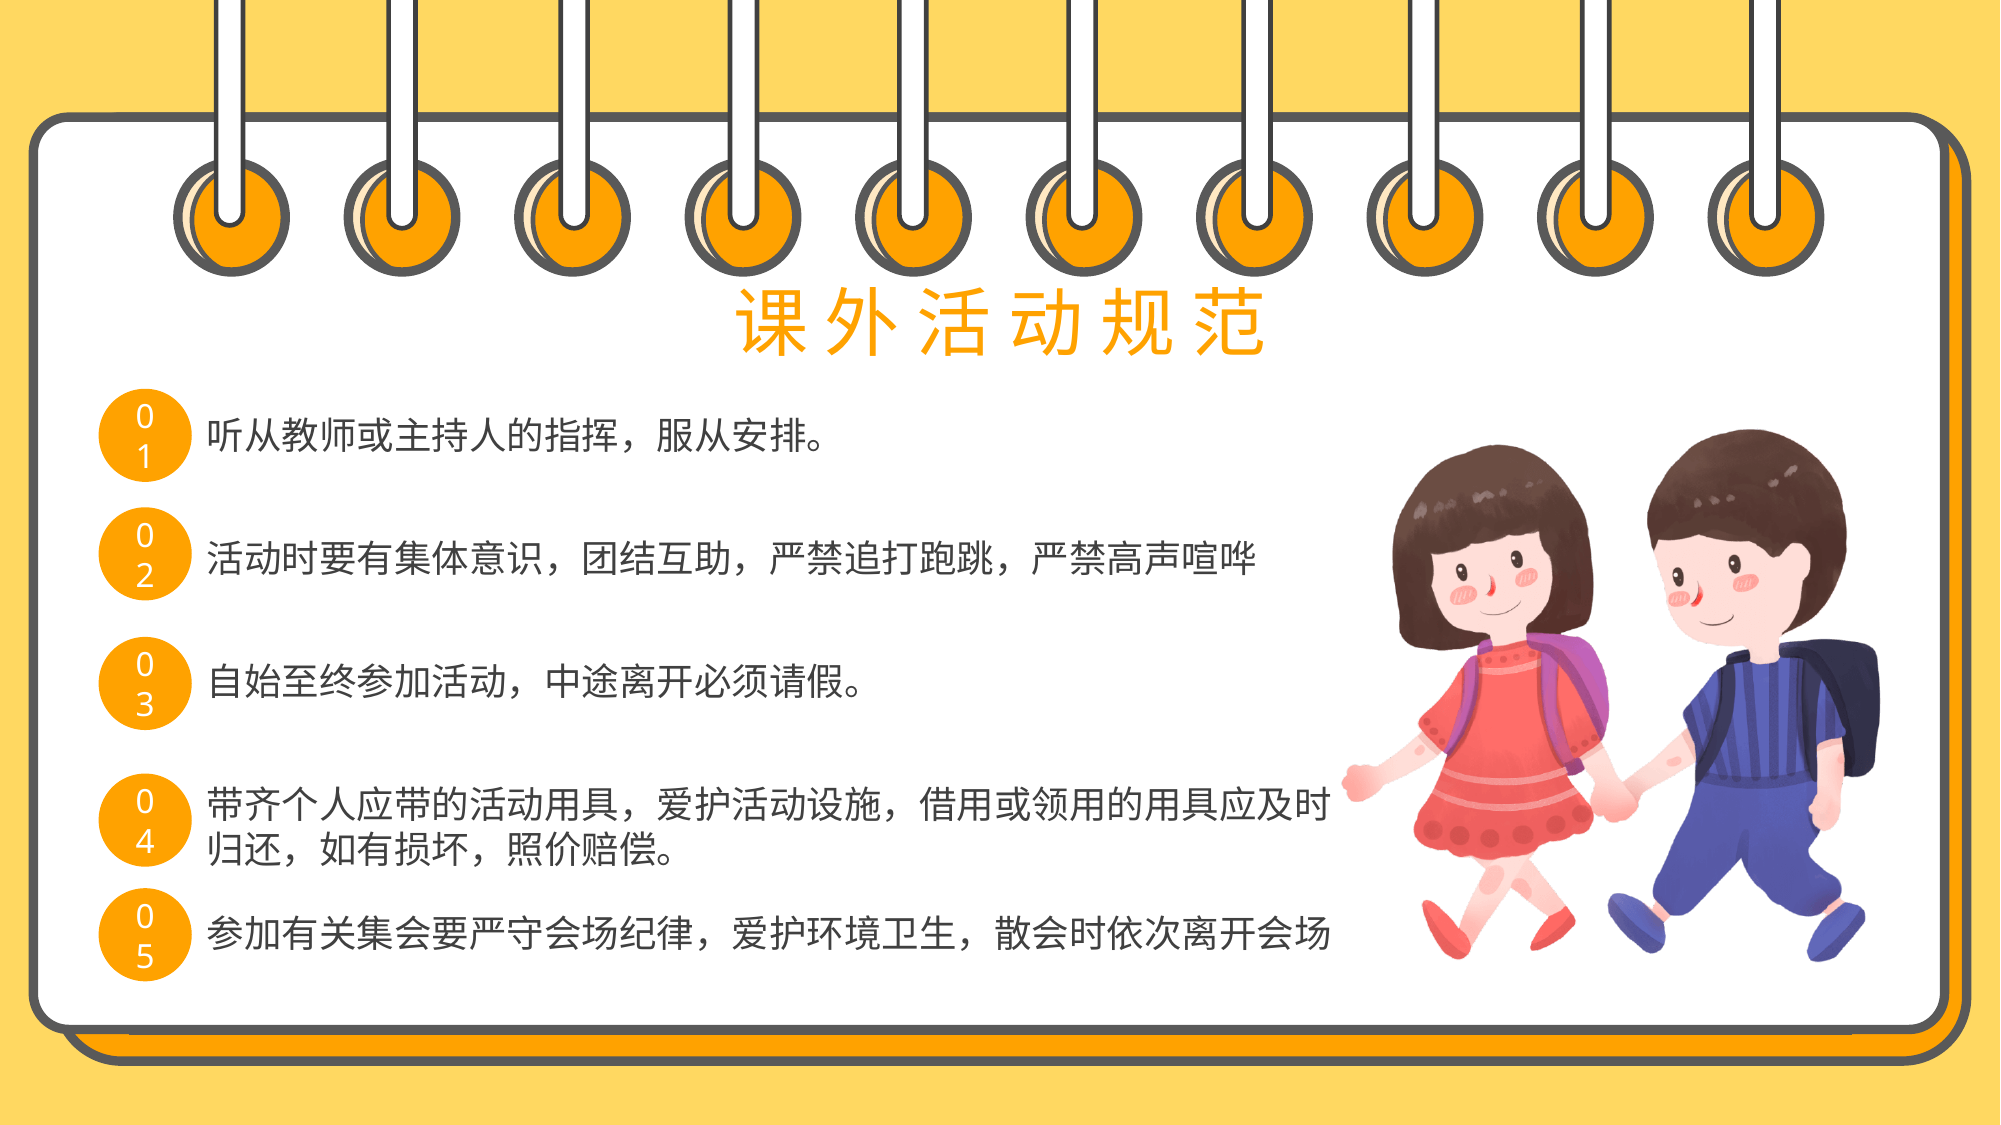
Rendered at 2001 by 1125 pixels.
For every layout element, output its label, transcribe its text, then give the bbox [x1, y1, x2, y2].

text_box 自始至终参加活动，中途离开必须请假。 [191, 650, 1232, 734]
text_box 参加有关集会要严守会场纪律，爱护环境卫生，散会时依次离开会场 [191, 902, 1232, 987]
text_box 听从教师或主持人的指挥，服从安排。 [191, 404, 1232, 489]
text_box 活动时要有集体意识，团结互助，严禁追打跑跳，严禁高声喧哗 [191, 527, 1232, 611]
text_box 05 [97, 887, 193, 983]
picture [1232, 315, 2000, 1084]
text_box 02 [97, 506, 193, 602]
text_box 课 外 活 动 规 范 [673, 268, 1327, 373]
text_box 带齐个人应带的活动用具，爱护活动设施，借用或领用的用具应及时归还，如有损坏，照价赔偿。 [191, 773, 1232, 857]
text_box 04 [97, 772, 193, 868]
text_box 03 [97, 635, 193, 732]
text_box 01 [97, 387, 193, 483]
